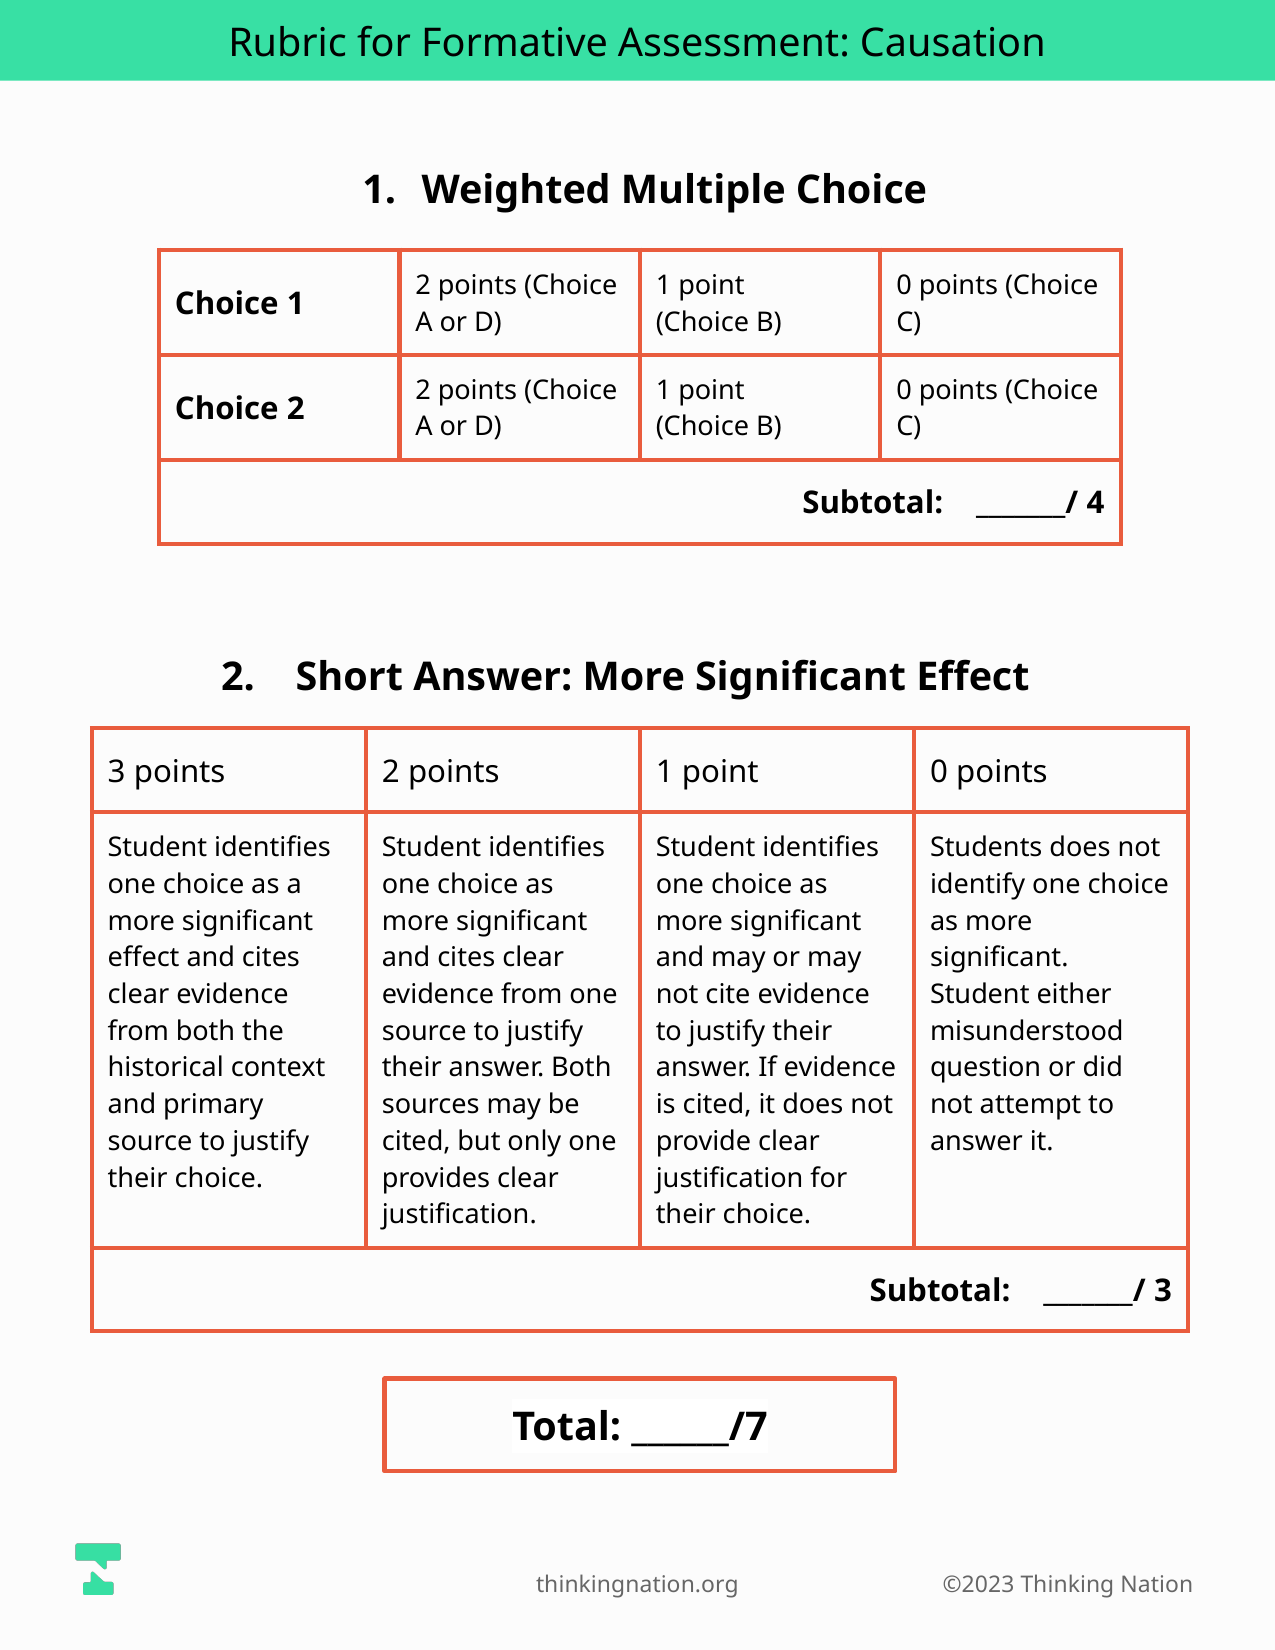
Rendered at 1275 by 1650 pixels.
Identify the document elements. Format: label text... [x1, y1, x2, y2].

table_cell Students does not identify one choice as more significant. Student either misunderstood question or did not attempt to answer it. [916, 814, 1186, 1246]
table_header 0 points [916, 730, 1186, 810]
table_cell Student identifies one choice as more significant and may or may not cite evidence to justify their answer. If evidence is cited, it does not provide clear justification for their choice. [642, 814, 912, 1246]
table_cell Choice 2 [161, 357, 397, 458]
table_cell 1 point (Choice B) [642, 357, 878, 458]
text_box Total: ______/7 [384, 1378, 896, 1472]
table_cell Subtotal: _______/ 4 [161, 462, 1119, 542]
table_cell 0 points (Choice C) [882, 357, 1119, 458]
text_box ©2023 Thinking Nation [907, 1553, 1210, 1605]
text_box thinkingnation.org [486, 1553, 789, 1605]
table_header 2 points (Choice A or D) [402, 252, 638, 353]
table_cell 2 points (Choice A or D) [402, 357, 638, 458]
table_header 1 point [642, 730, 912, 810]
table_cell Student identifies one choice as a more significant effect and cites clear evidence from both the historical context and primary source to justify their choice. [94, 814, 364, 1246]
text_box Weighted Multiple Choice [277, 147, 1003, 218]
table_cell Student identifies one choice as more significant and cites clear evidence from one source to justify their answer. Both sources may be cited, but only one provides clear justification. [368, 814, 638, 1246]
table_header Choice 1 [161, 252, 397, 353]
table_header 3 points [94, 730, 364, 810]
table_cell Subtotal: _______/ 3 [94, 1250, 1186, 1329]
table_header 1 point (Choice B) [642, 252, 878, 353]
text_box Rubric for Formative Assessment: Causation [0, 0, 1275, 81]
table_header 2 points [368, 730, 638, 810]
text_box 2. Short Answer: More Significant Effect [205, 634, 1075, 705]
picture [62, 1533, 134, 1605]
table_header 0 points (Choice C) [882, 252, 1119, 353]
